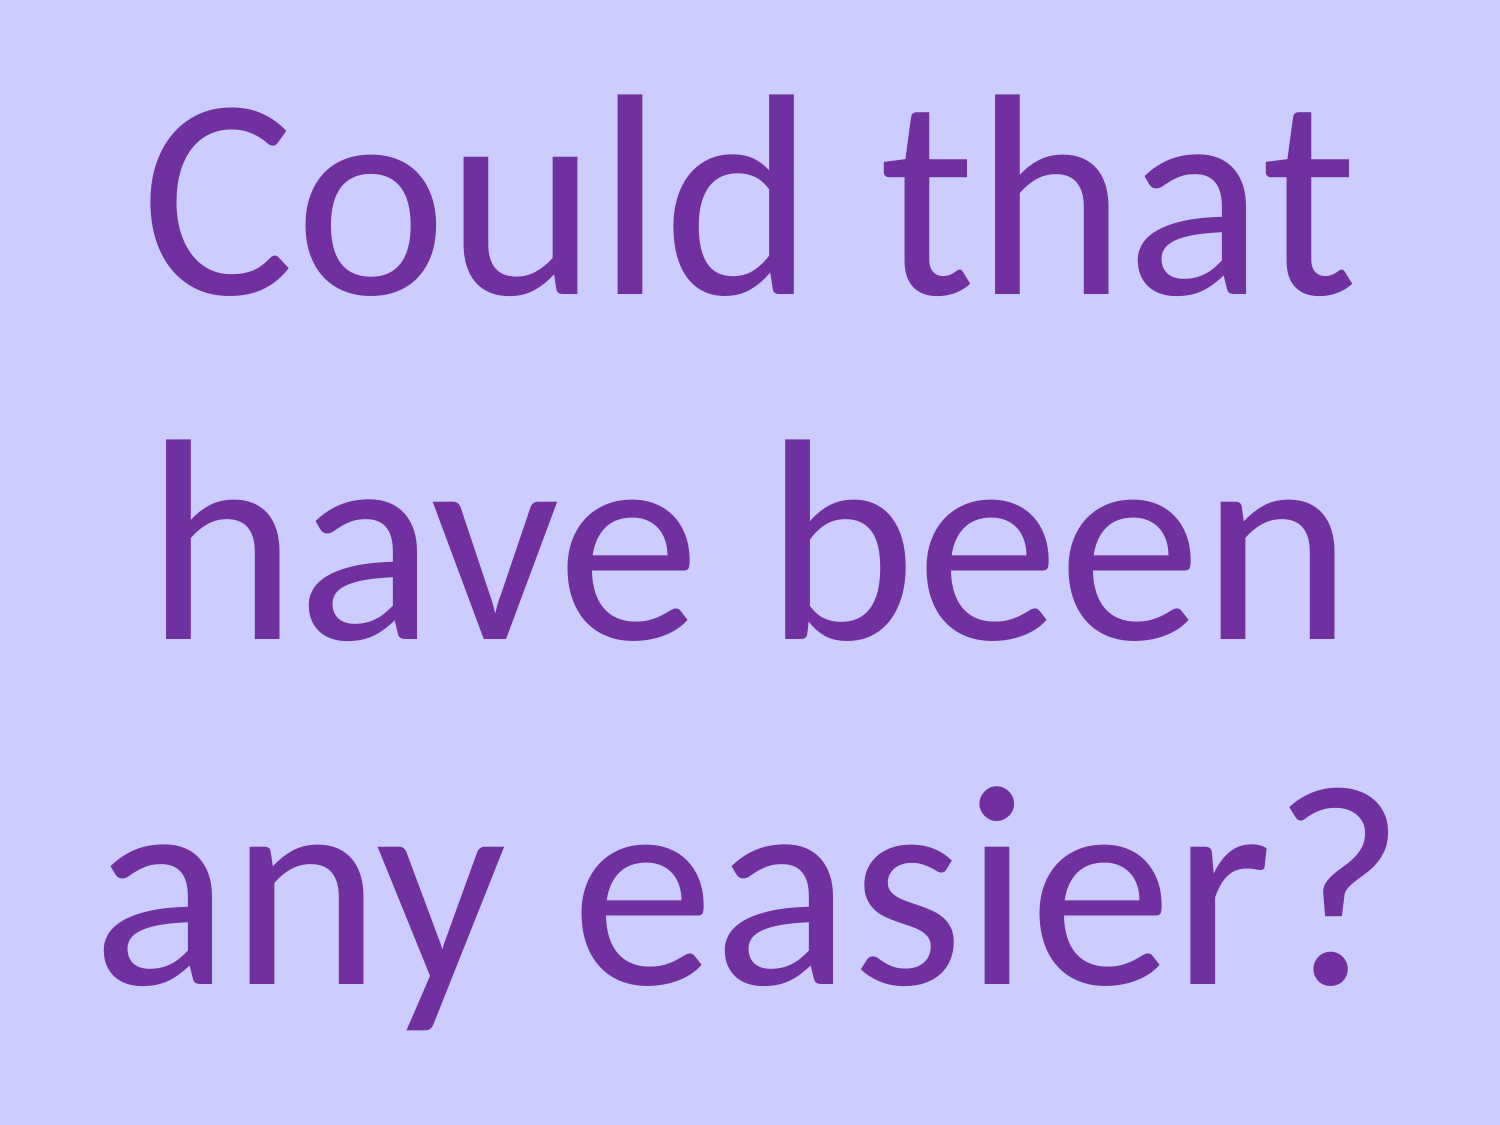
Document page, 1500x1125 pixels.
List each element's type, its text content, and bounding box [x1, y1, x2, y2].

text_box Could that have been any easier? [0, 0, 1500, 1050]
